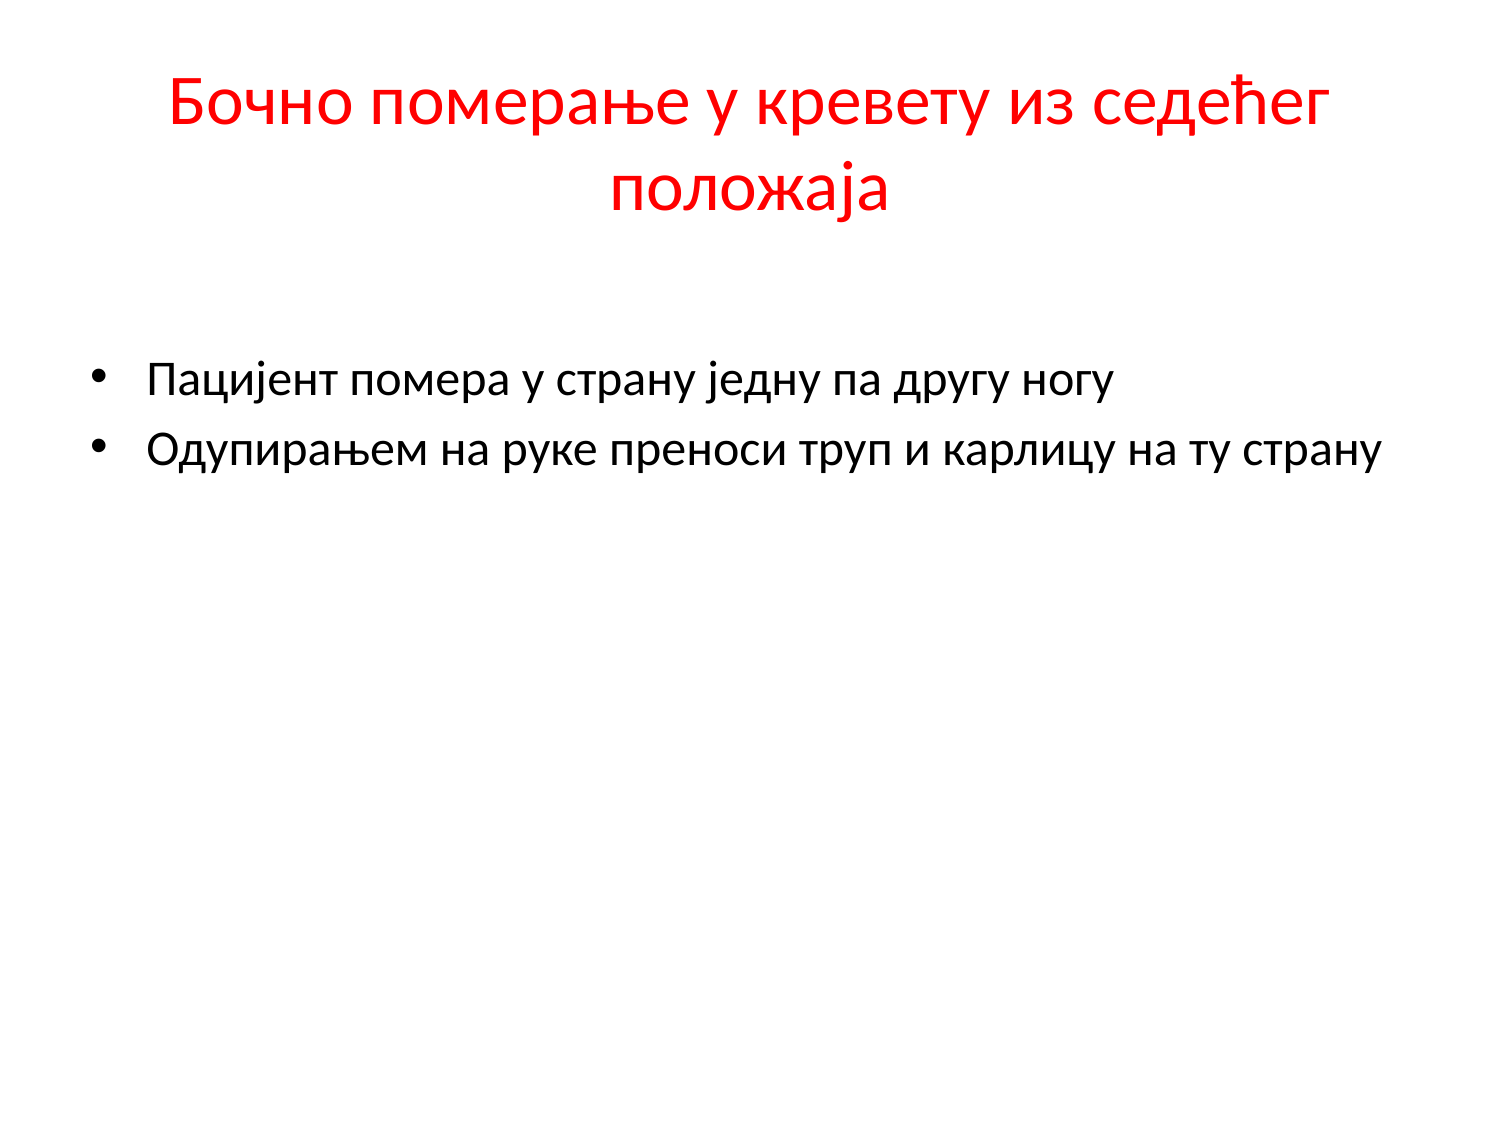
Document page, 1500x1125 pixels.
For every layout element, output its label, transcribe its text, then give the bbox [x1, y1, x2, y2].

list Пацијент помера у страну једну па другу ногу Одупирањем на руке преноси труп и карлицу на ту страну [75, 338, 1425, 1005]
title Бочно померање у кревету из седећег положаја [75, 45, 1425, 233]
